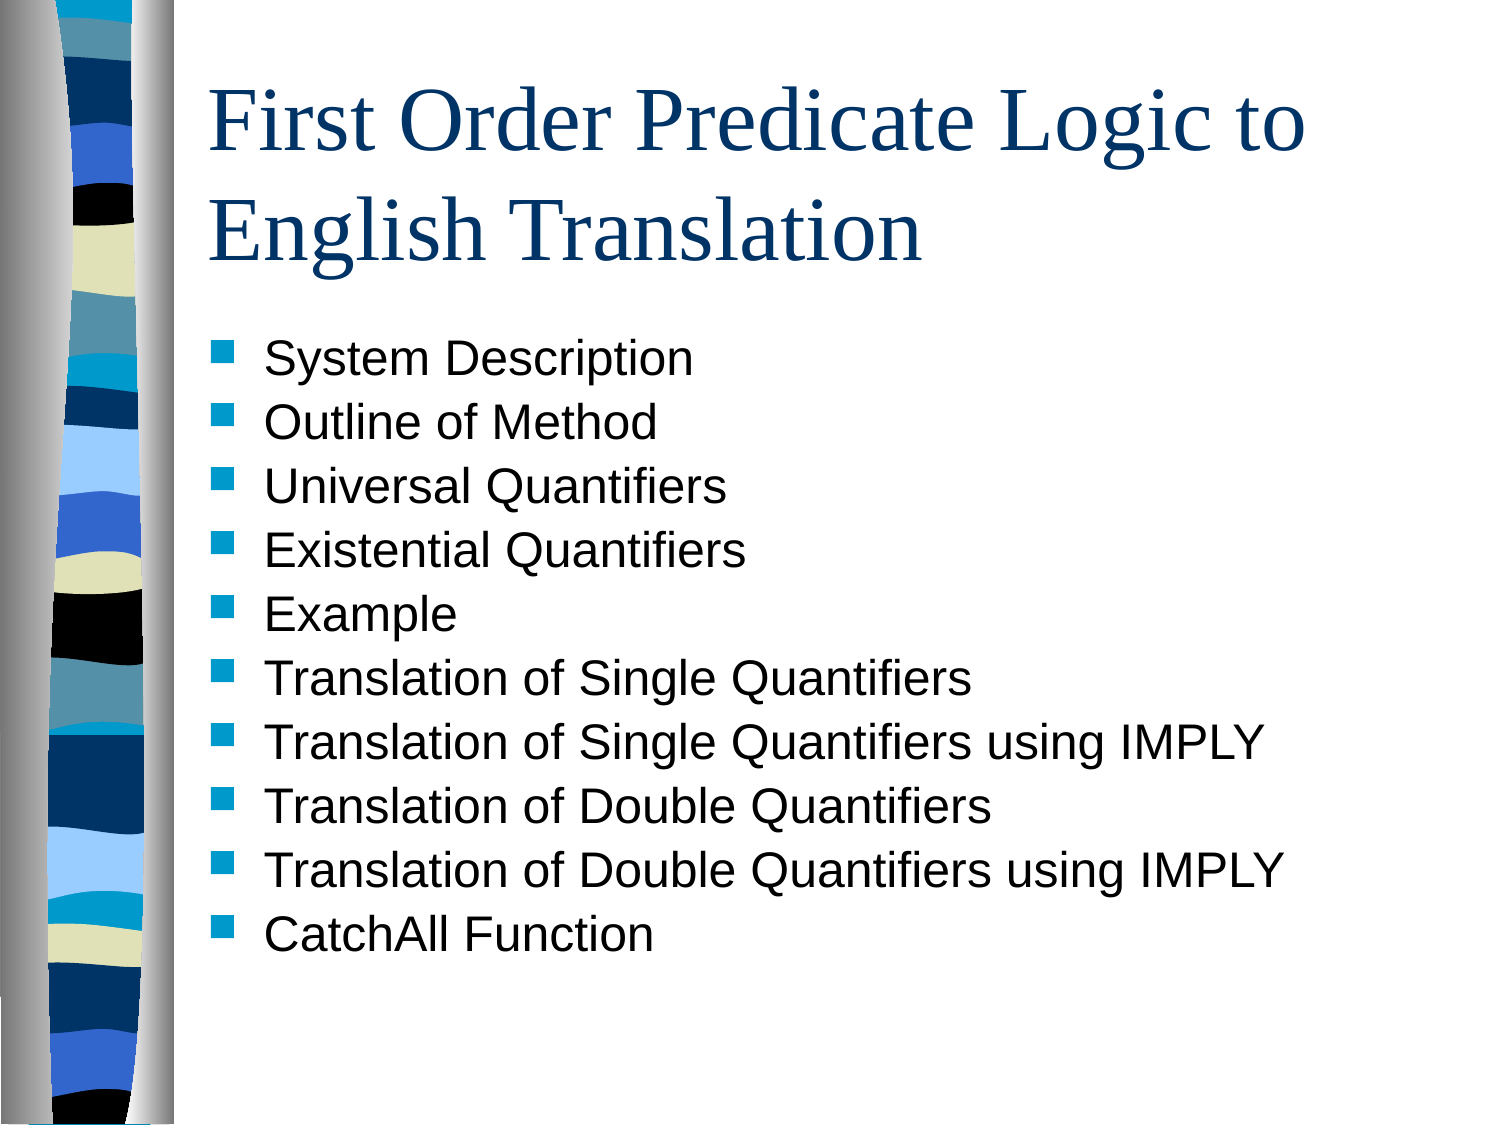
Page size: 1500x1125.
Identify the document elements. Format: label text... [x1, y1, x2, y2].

list System Description Outline of Method Universal Quantifiers Existential Quantifiers Example Translation of Single Quantifiers Translation of Single Quantifiers using IMPLY Translation of Double Quantifiers Translation of Double Quantifiers using IMPLY CatchAll Function [192, 324, 1468, 1001]
title First Order Predicate Logic to English Translation [192, 74, 1468, 263]
